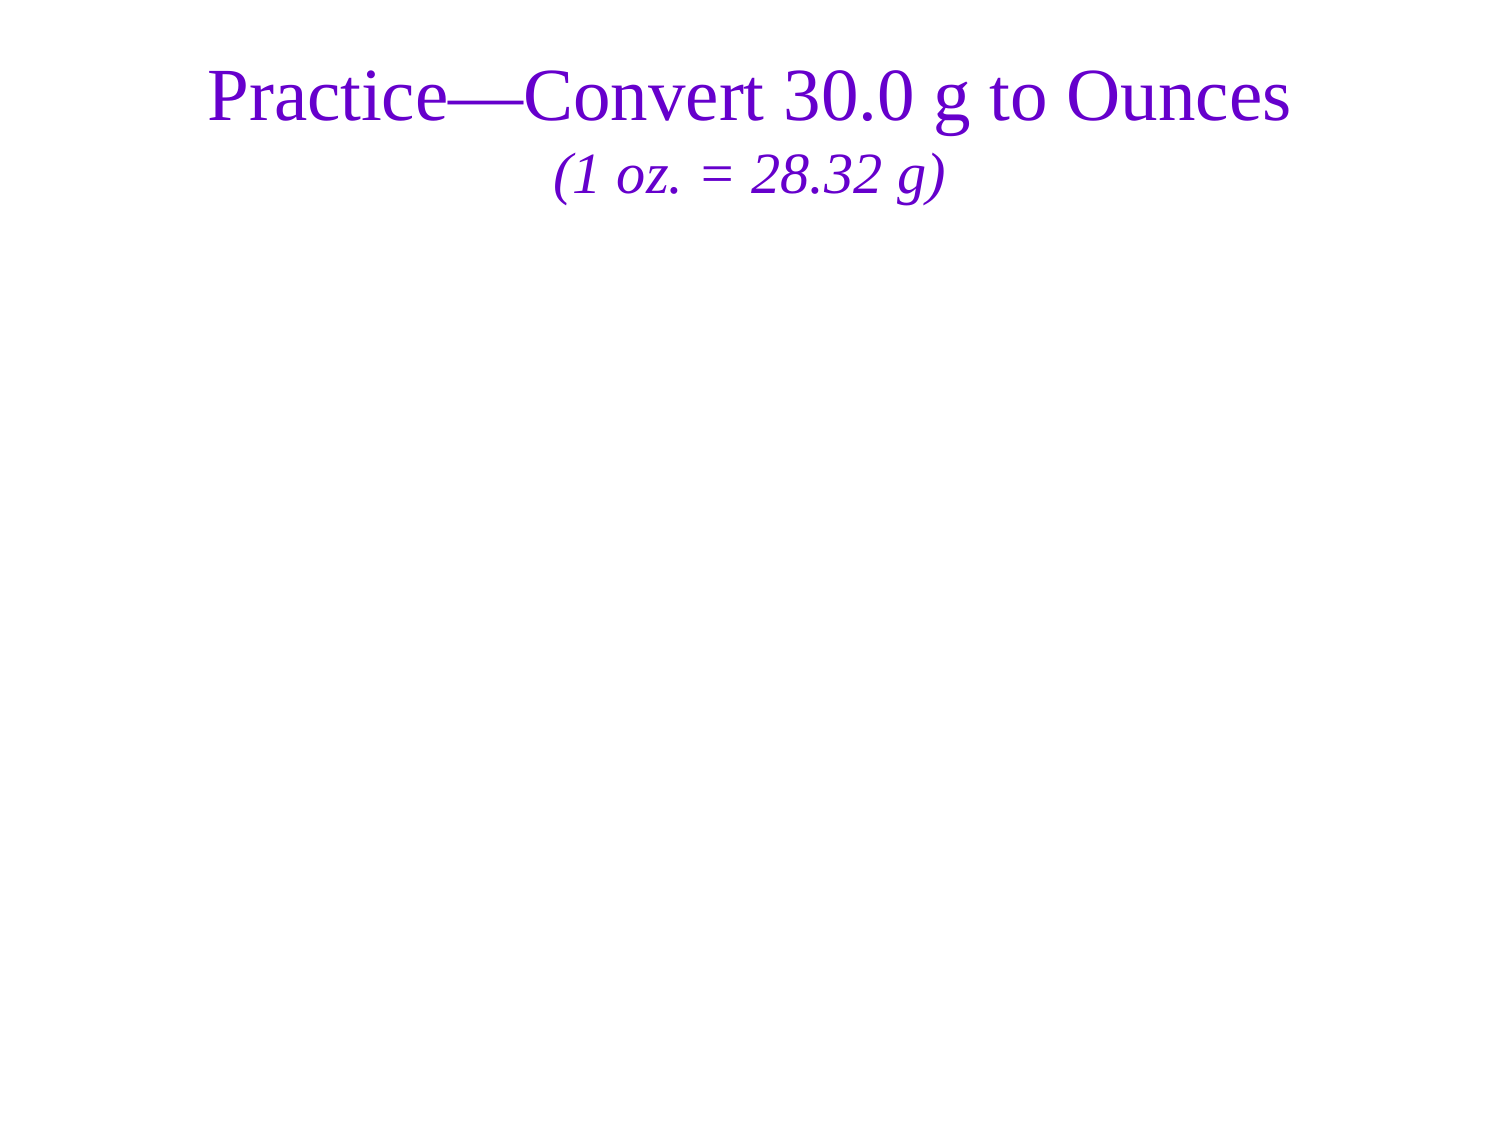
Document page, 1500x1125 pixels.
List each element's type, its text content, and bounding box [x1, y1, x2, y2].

text_box Practice—Convert 30.0 g to Ounces (1 oz. = 28.32 g) [112, 49, 1388, 200]
